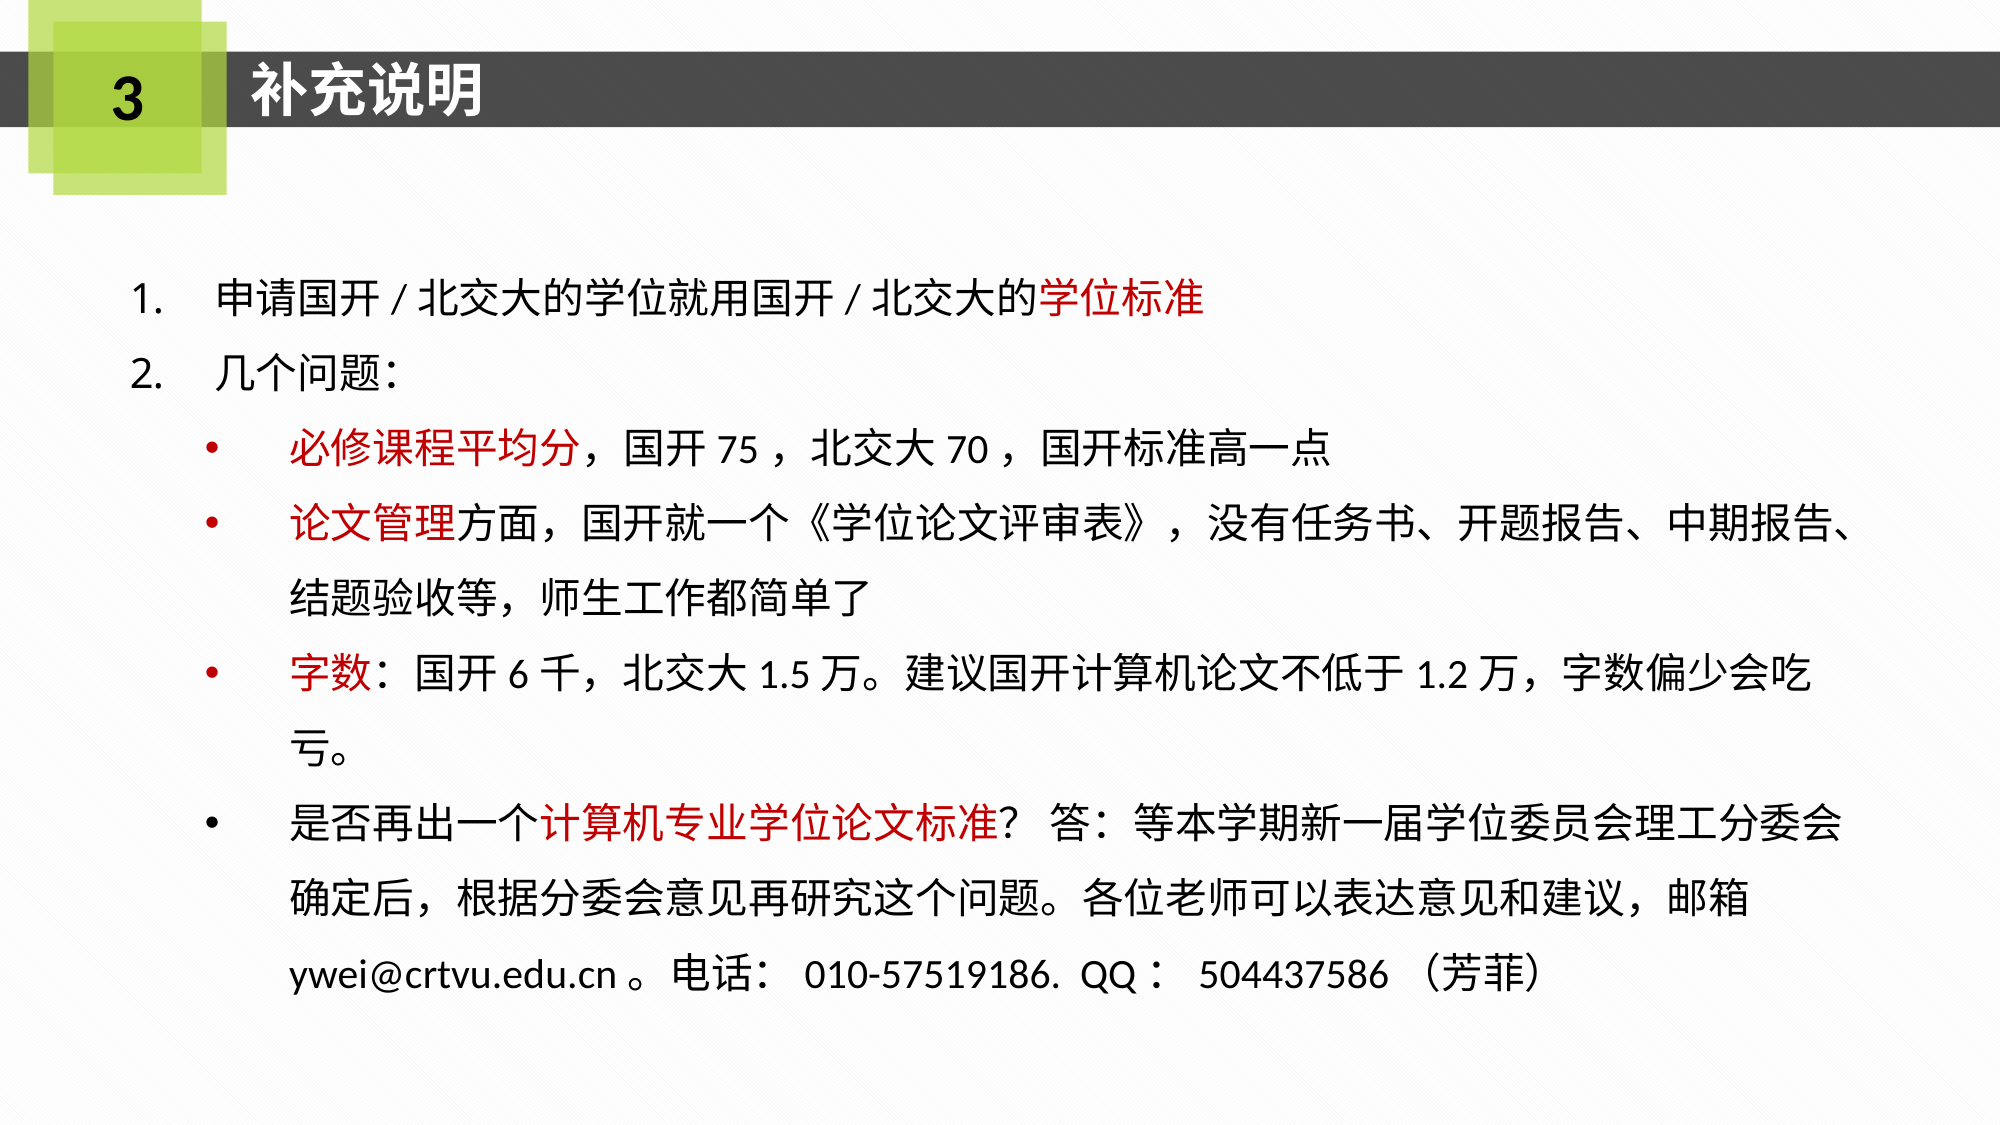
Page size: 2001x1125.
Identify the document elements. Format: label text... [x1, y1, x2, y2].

text_box [499, 51, 2000, 128]
text_box [0, 51, 27, 128]
text_box 3 [95, 46, 160, 142]
text_box [27, 0, 203, 174]
text_box [228, 51, 235, 128]
text_box 补充说明 [235, 45, 499, 130]
text_box 申请国开/北交大的学位就用国开/北交大的学位标准 几个问题： 必修课程平均分，国开75，北交大70，国开标准高一点 论文管理方面，国开就一个《学位论文评审表》，没有任务书、开题报告、中期报告、结题验收等，师生工作都简单了 字数：国开6千，北交大1.5万。建议国开计算机论文不低于1.2万，字数偏少会吃亏。 是否再出一个计算机专业学位论文标准？ 答：等本学期新一届学位委员会理工分委会确定后，根据分委会意见再研究这个问题。各位老师可以表达意见和建议，邮箱ywei@crtvu.edu.cn。电话：010-57519186. QQ：504437586（芳菲） [114, 239, 1860, 1055]
text_box [52, 21, 228, 196]
